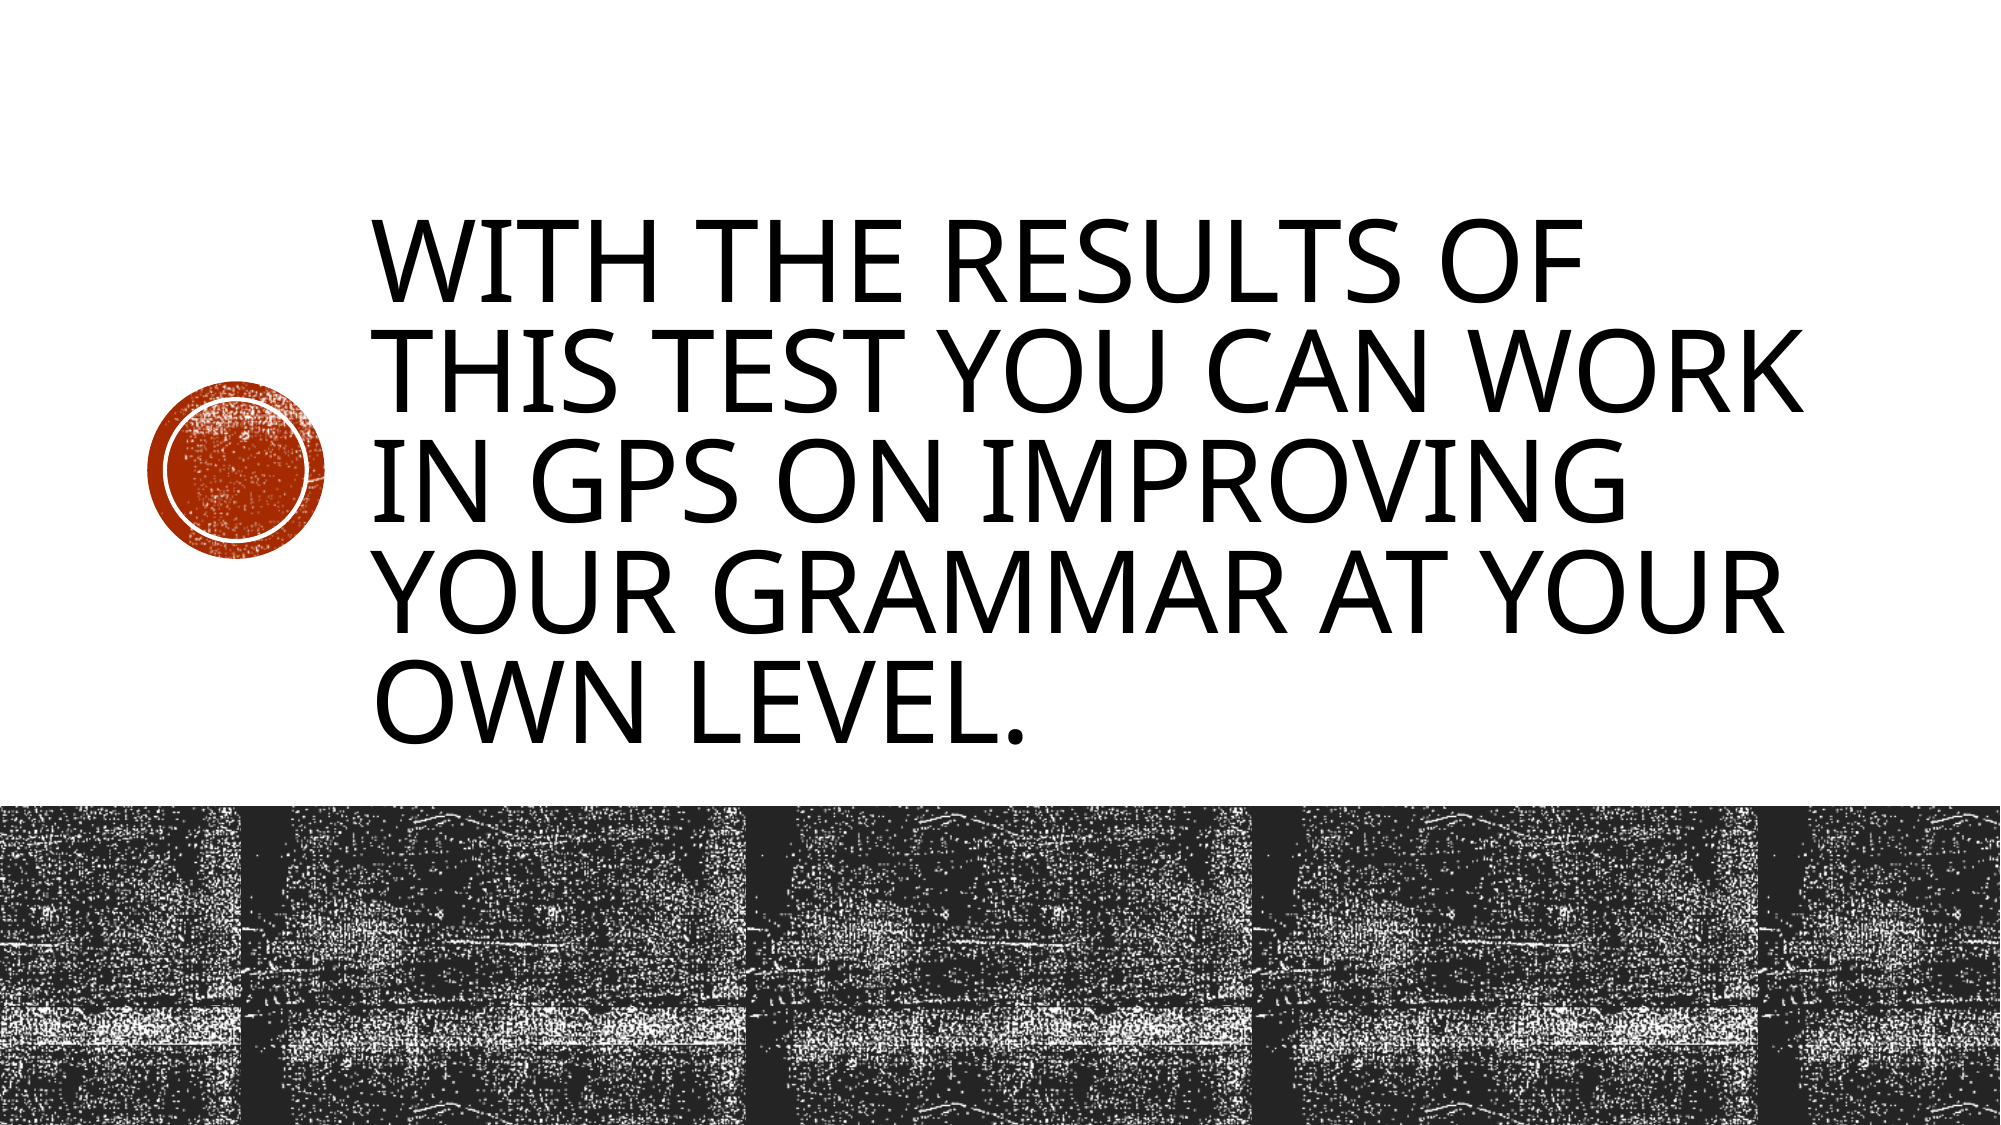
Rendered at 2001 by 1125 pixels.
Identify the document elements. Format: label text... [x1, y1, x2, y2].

title With the results of this test you can work in gps on improving your grammar at your own level. [355, 201, 1878, 779]
